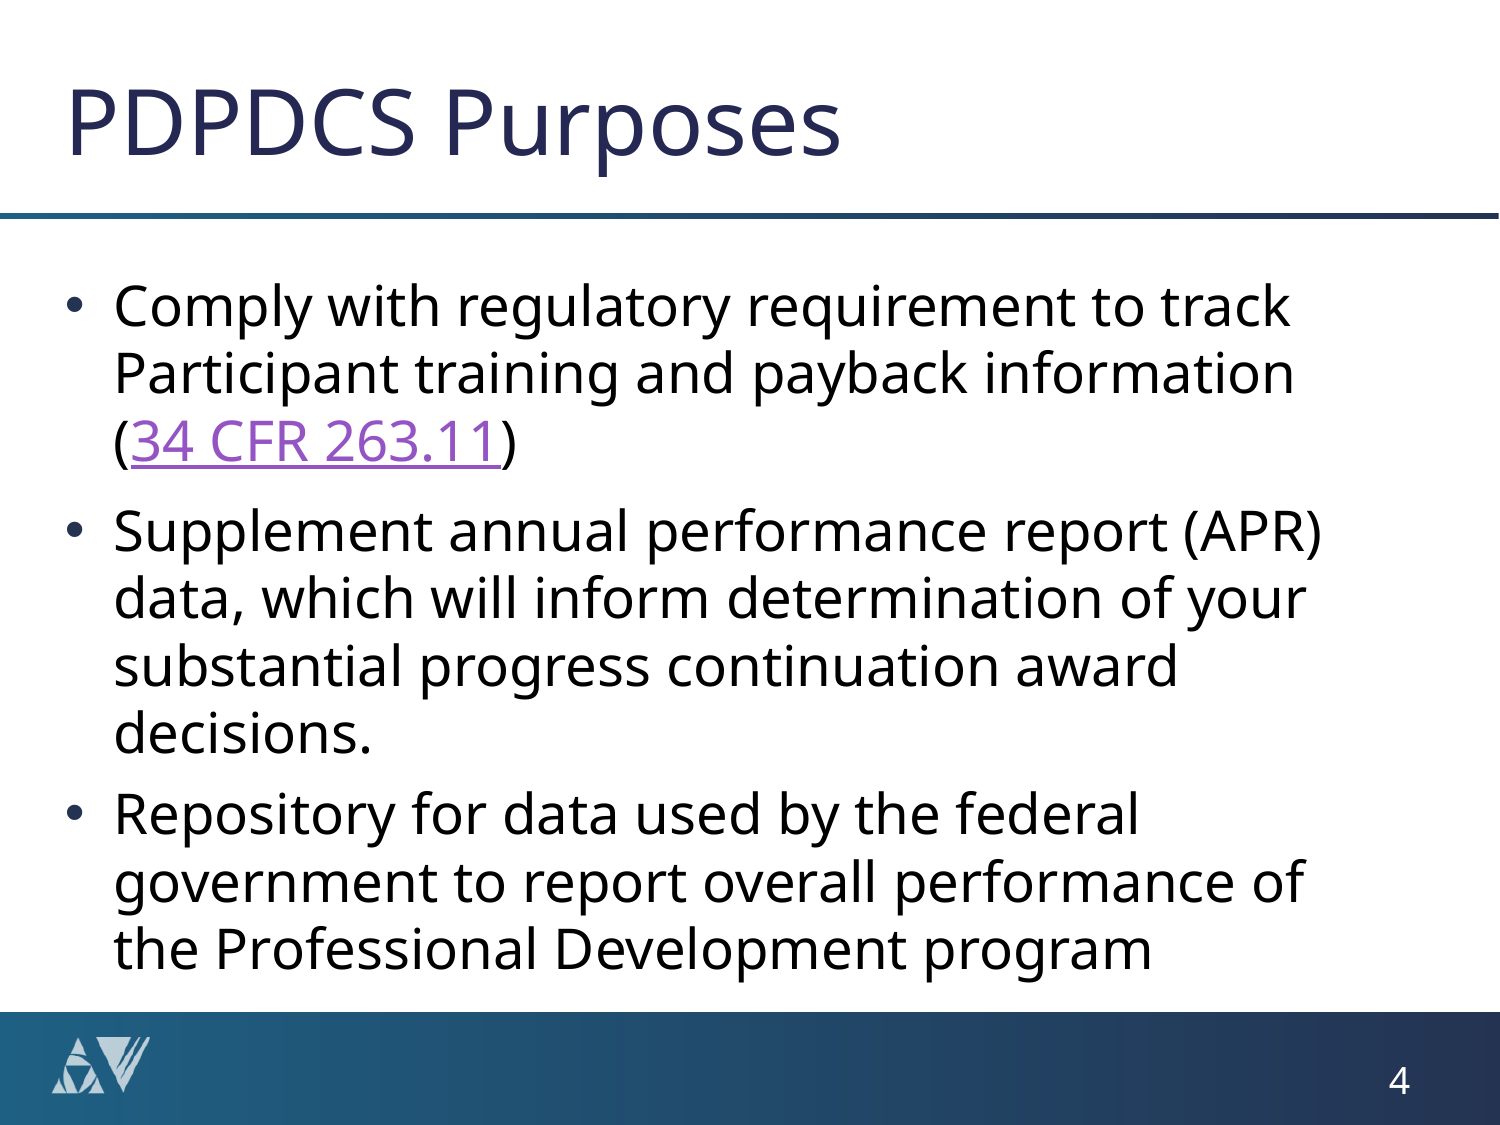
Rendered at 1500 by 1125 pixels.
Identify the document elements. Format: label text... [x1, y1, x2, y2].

slide_number 4 [1374, 1050, 1462, 1091]
list Comply with regulatory requirement to track Participant training and payback information (34 CFR 263.11) Supplement annual performance report (APR) data, which will inform determination of your substantial progress continuation award decisions. Repository for data used by the federal government to report overall performance of the Professional Development program [50, 262, 1388, 1000]
title PDPDCS Purposes [50, 37, 1388, 200]
picture [50, 1037, 150, 1094]
